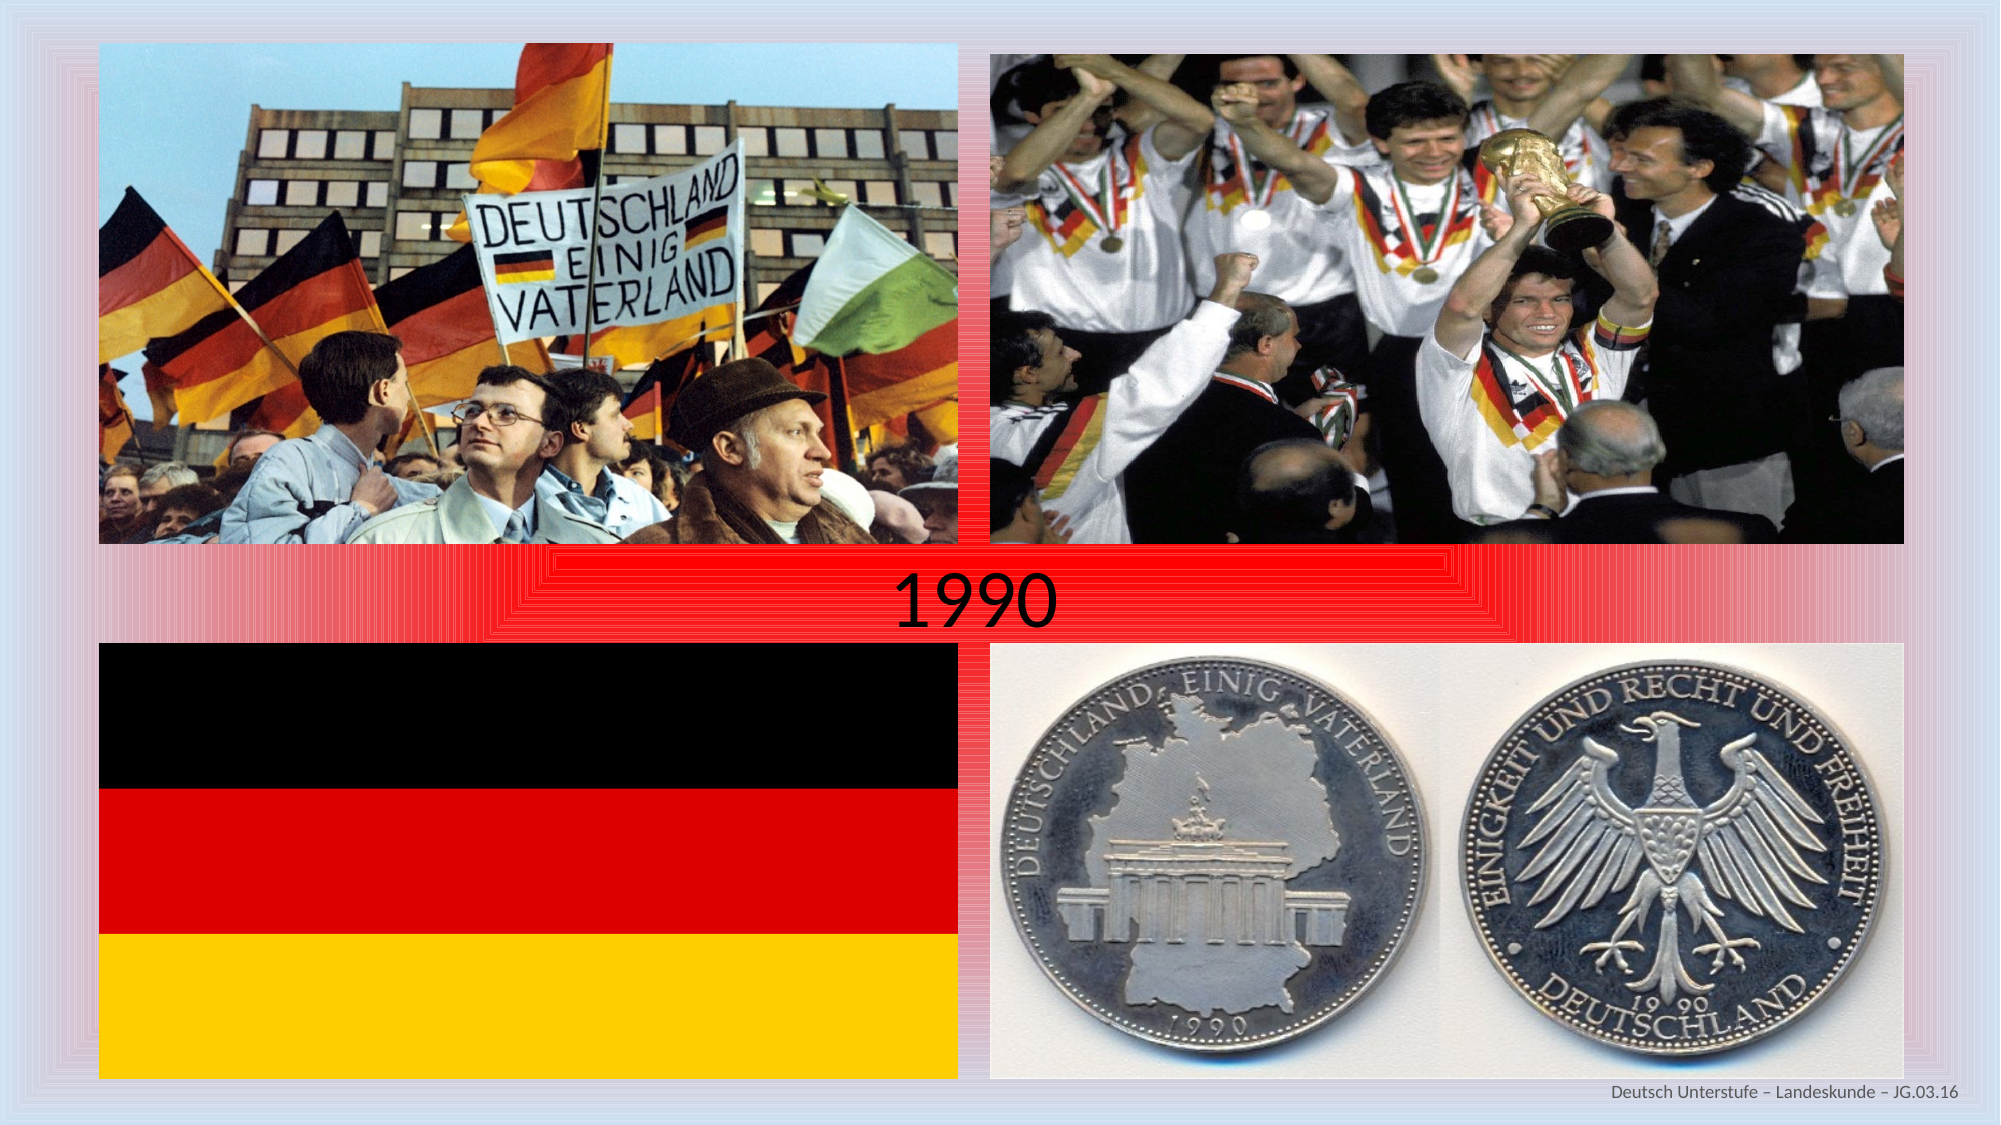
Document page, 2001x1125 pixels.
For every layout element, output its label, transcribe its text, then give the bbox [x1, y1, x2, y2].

picture [990, 643, 1904, 1079]
text_box 1990 [646, 536, 1302, 652]
picture [990, 54, 1904, 544]
text_box Deutsch Unterstufe – Landeskunde – JG.03.16 [1557, 1072, 1974, 1110]
picture [99, 43, 958, 544]
picture [99, 643, 958, 1079]
